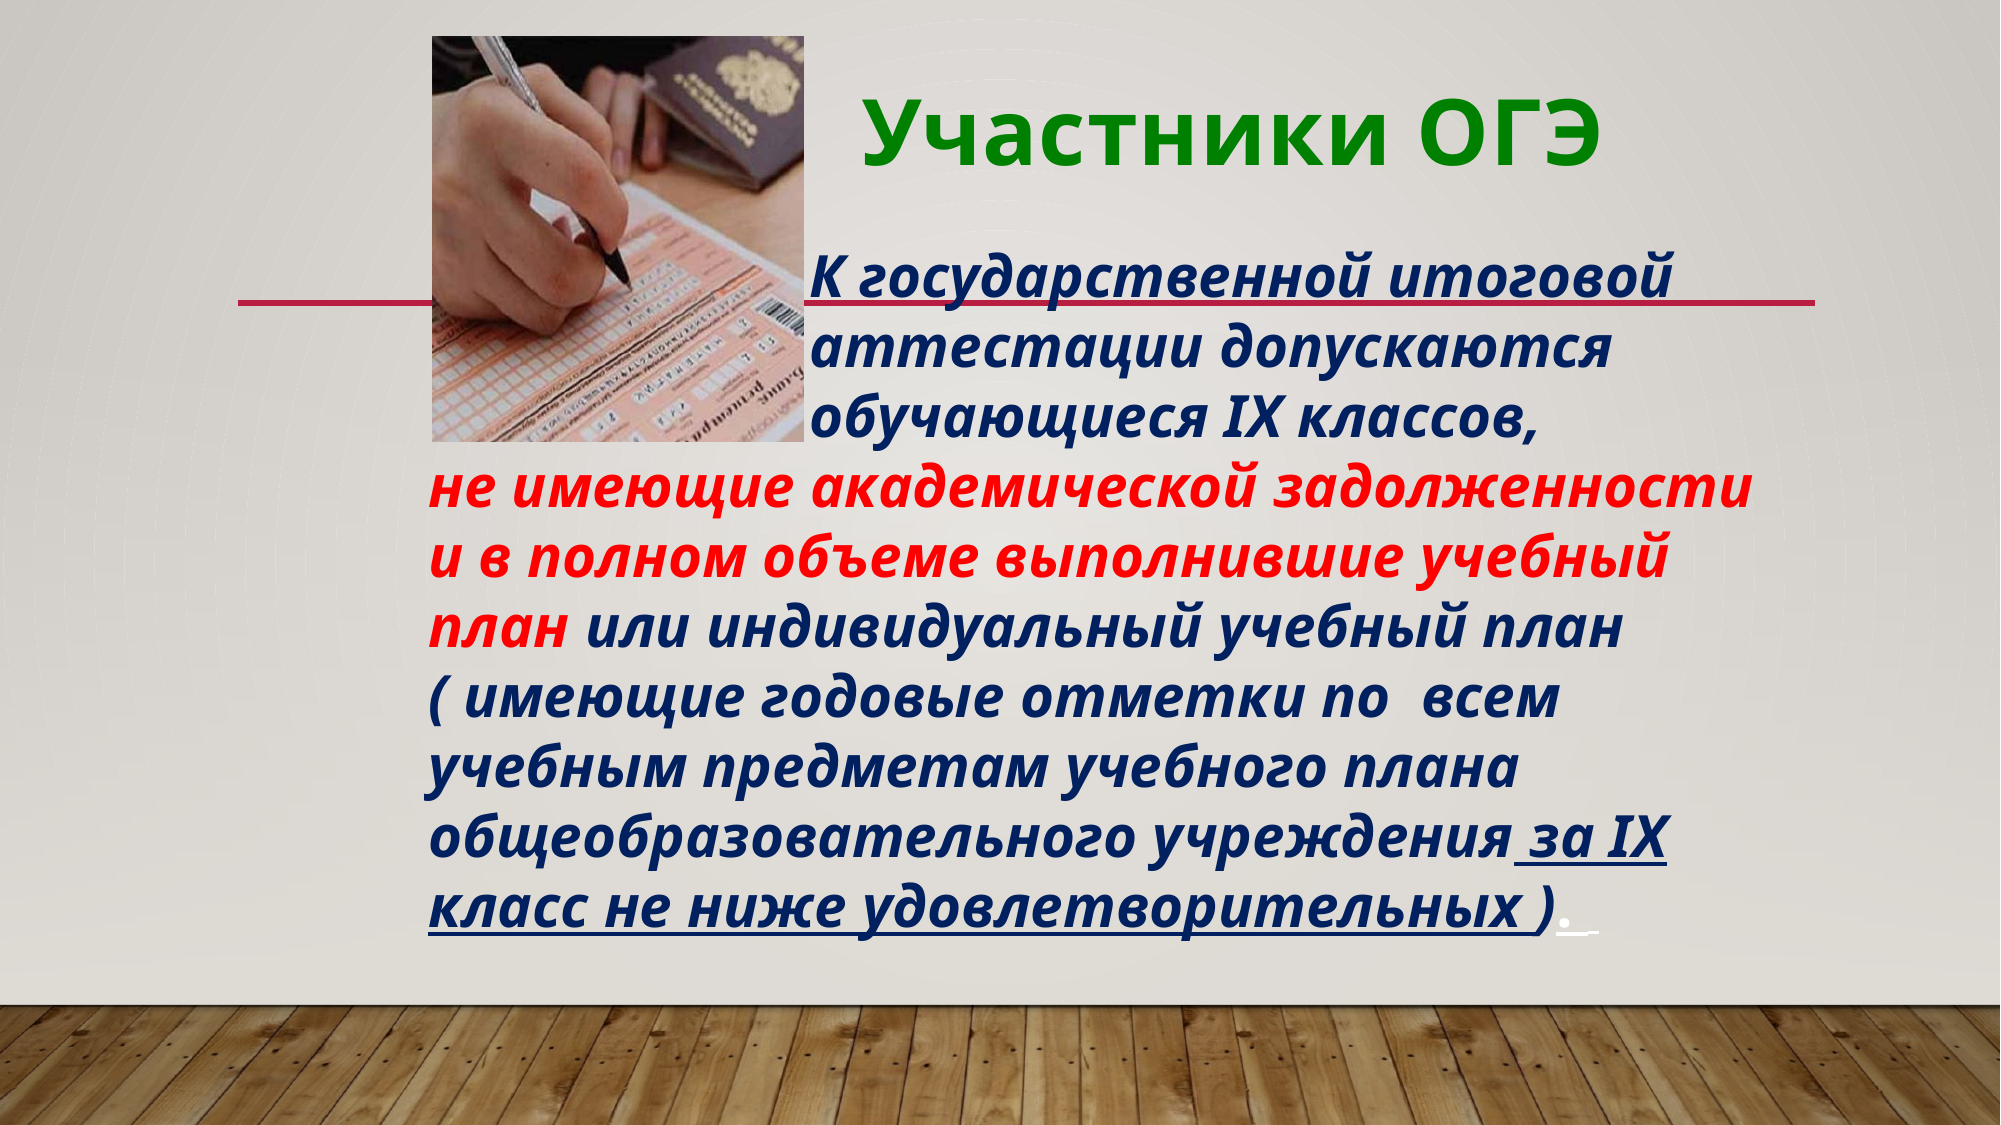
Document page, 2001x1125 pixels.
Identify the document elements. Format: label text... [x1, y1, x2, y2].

picture [432, 36, 804, 443]
text_box К государственной итоговой аттестации допускаются обучающиеся IX классов, не имеющие академической задолженности и в полном объеме выполнившие учебный план или индивидуальный учебный план ( имеющие годовые отметки по всем учебным предметам учебного плана общеобразовательного учреждения за IX класс не ниже удовлетворительных ). [338, 231, 1780, 947]
picture [0, 1005, 2000, 1125]
text_box Участники ОГЭ [846, 66, 1624, 191]
